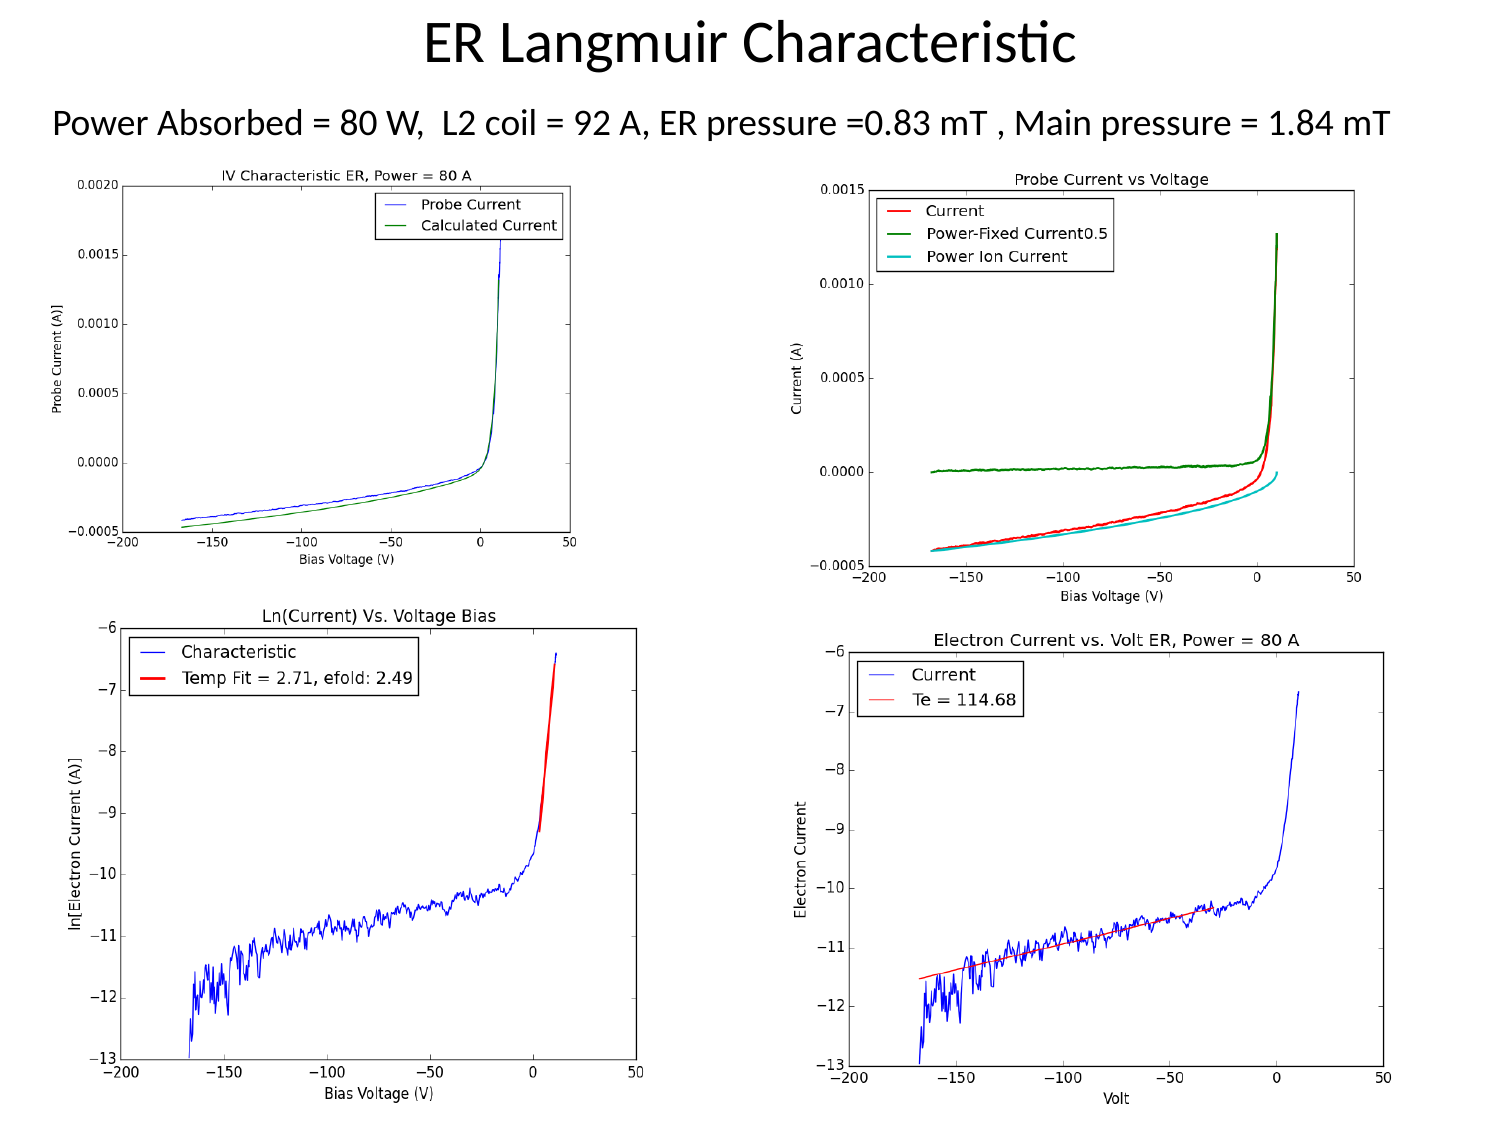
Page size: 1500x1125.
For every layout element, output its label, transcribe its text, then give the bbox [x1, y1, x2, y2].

picture [762, 143, 1452, 1117]
title ER Langmuir Characteristic [75, 0, 1425, 83]
text_box Power Absorbed = 80 W, L2 coil = 92 A, ER pressure =0.83 mT , Main pressure = 1.84 mT [37, 90, 1500, 150]
picture [37, 142, 702, 1113]
